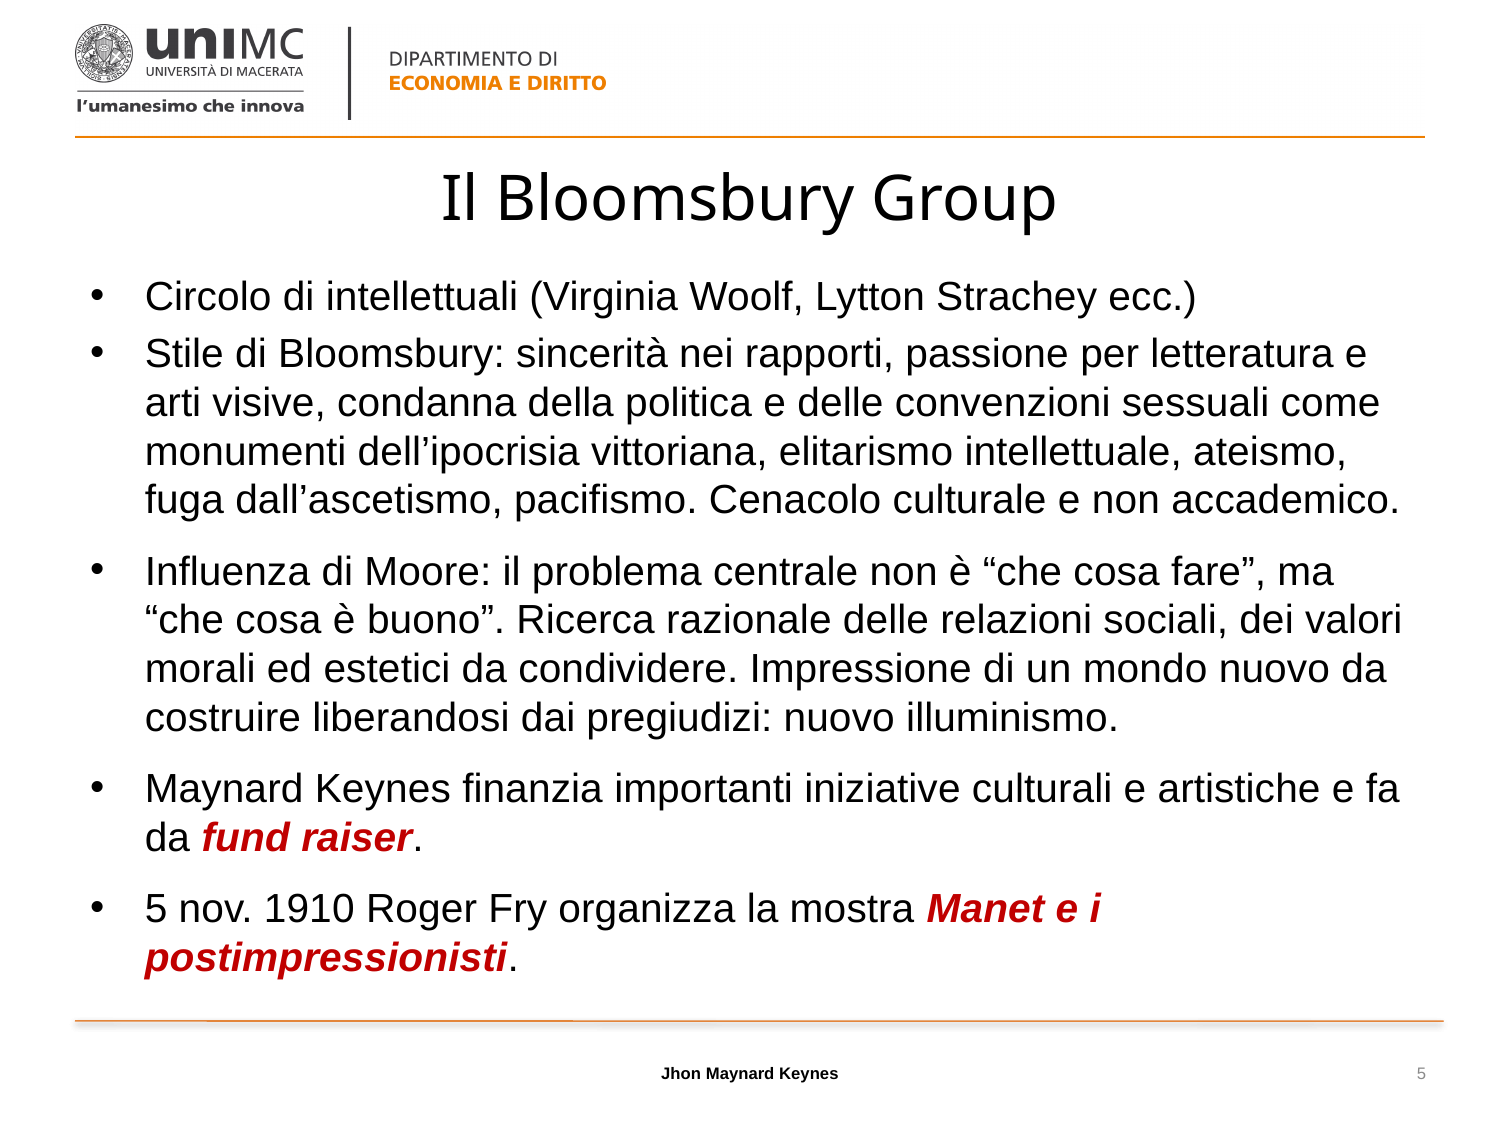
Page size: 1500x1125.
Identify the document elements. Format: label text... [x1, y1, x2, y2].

title Il Bloomsbury Group [75, 149, 1425, 241]
footer Jhon Maynard Keynes [512, 1042, 988, 1103]
picture [75, 24, 1425, 138]
list Circolo di intellettuali (Virginia Woolf, Lytton Strachey ecc.) Stile di Bloomsbury: sincerità nei rapporti, passione per letteratura e arti visive, condanna della politica e delle convenzioni sessuali come monumenti dell’ipocrisia vittoriana, elitarismo intellettuale, ateismo, fuga dall’ascetismo, pacifismo. Cenacolo culturale e non accademico. Influenza di Moore: il problema centrale non è “che cosa fare”, ma “che cosa è buono”. Ricerca razionale delle relazioni sociali, dei valori morali ed estetici da condividere. Impressione di un mondo nuovo da costruire liberandosi dai pregiudizi: nuovo illuminismo. Maynard Keynes finanzia importanti iniziative culturali e artistiche e fa da fund raiser. 5 nov. 1910 Roger Fry organizza la mostra Manet e i postimpressionisti. [75, 262, 1425, 1005]
slide_number 5 [1091, 1042, 1442, 1103]
